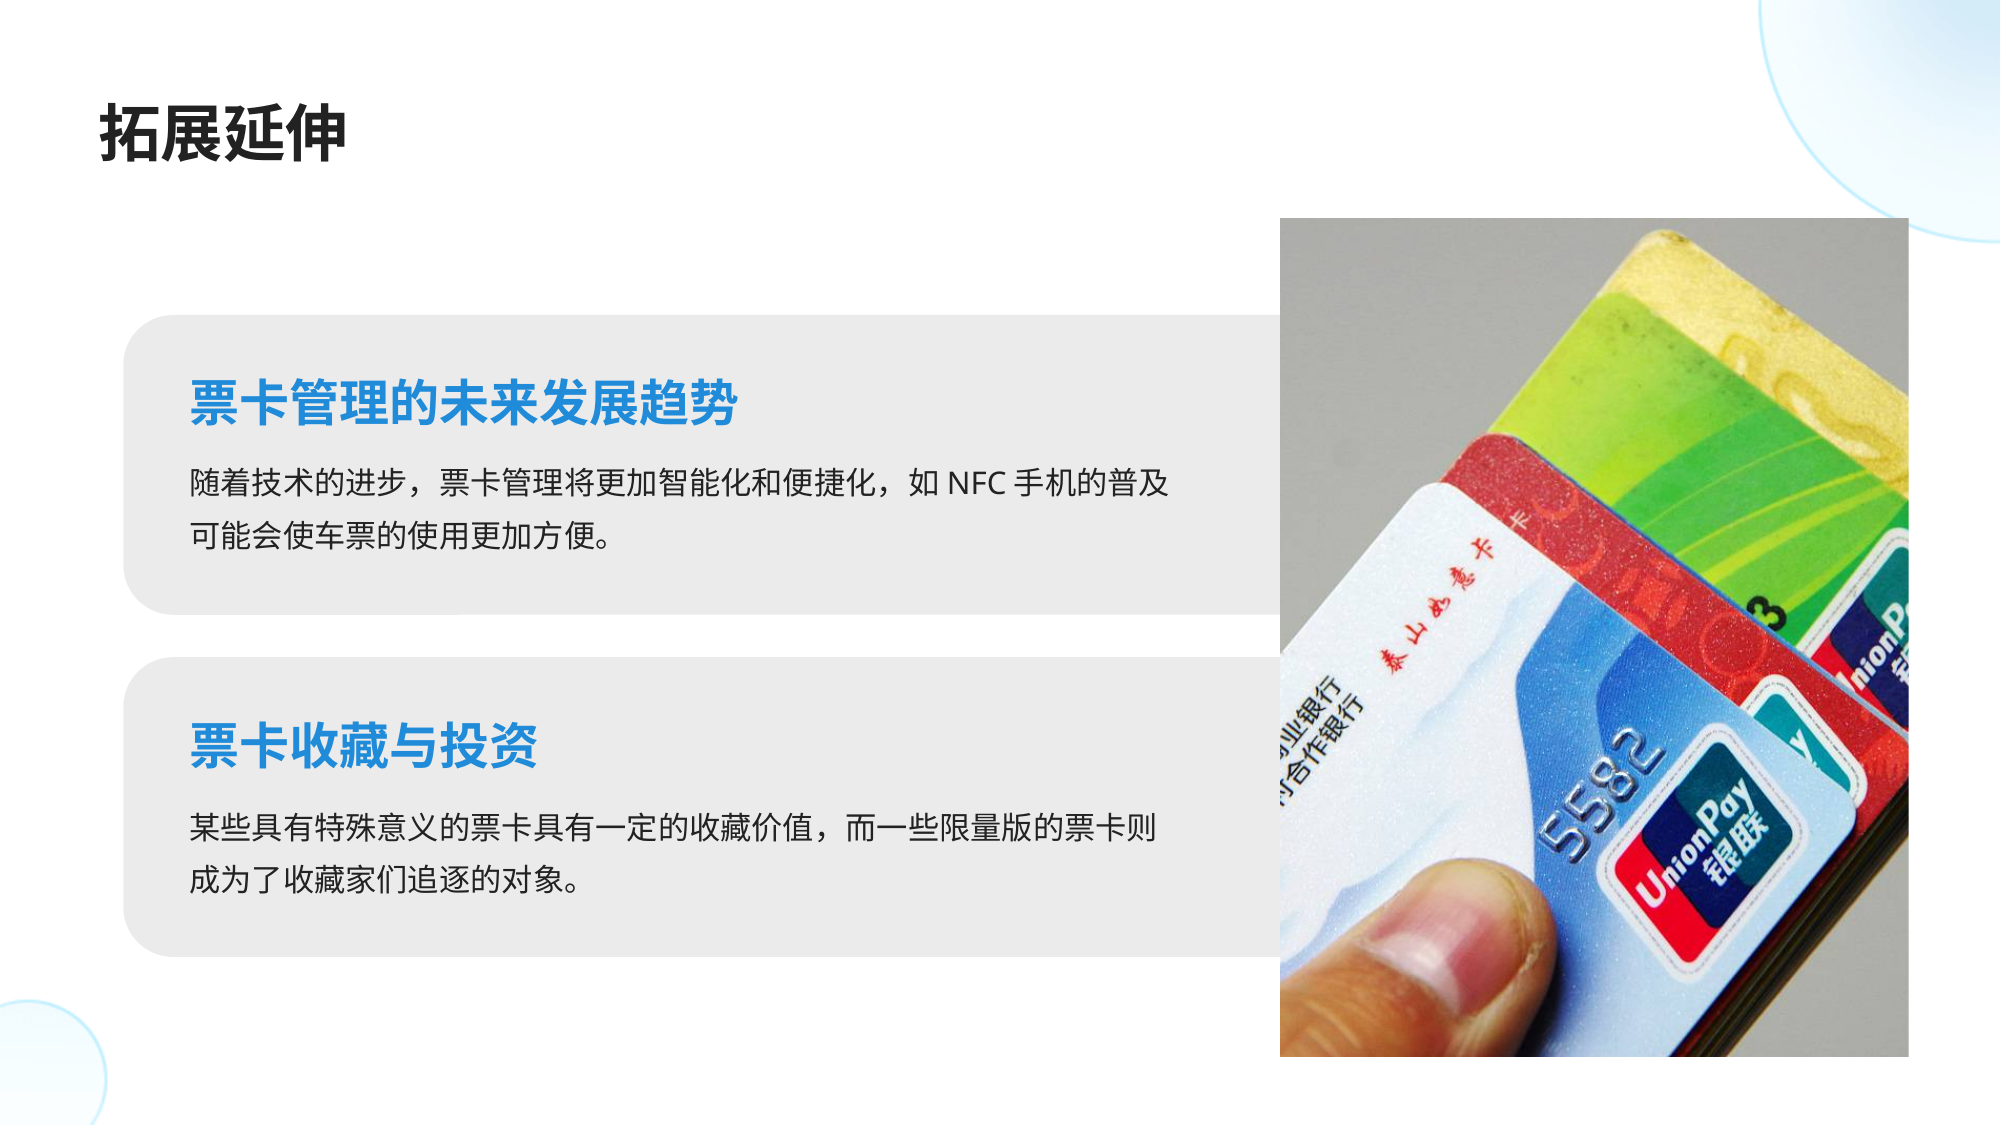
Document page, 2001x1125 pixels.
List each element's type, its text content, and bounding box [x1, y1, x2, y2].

text_box 票卡管理的未来发展趋势 [169, 342, 1193, 428]
text_box 拓展延伸 [78, 43, 1922, 189]
text_box 票卡收藏与投资 [169, 686, 1193, 773]
text_box [123, 314, 1274, 615]
picture [0, 0, 2001, 1125]
text_box 随着技术的进步，票卡管理将更加智能化和便捷化，如NFC手机的普及可能会使车票的使用更加方便。 [169, 428, 1193, 584]
text_box 某些具有特殊意义的票卡具有一定的收藏价值，而一些限量版的票卡则成为了收藏家们追逐的对象。 [169, 773, 1193, 927]
text_box [123, 657, 1274, 957]
